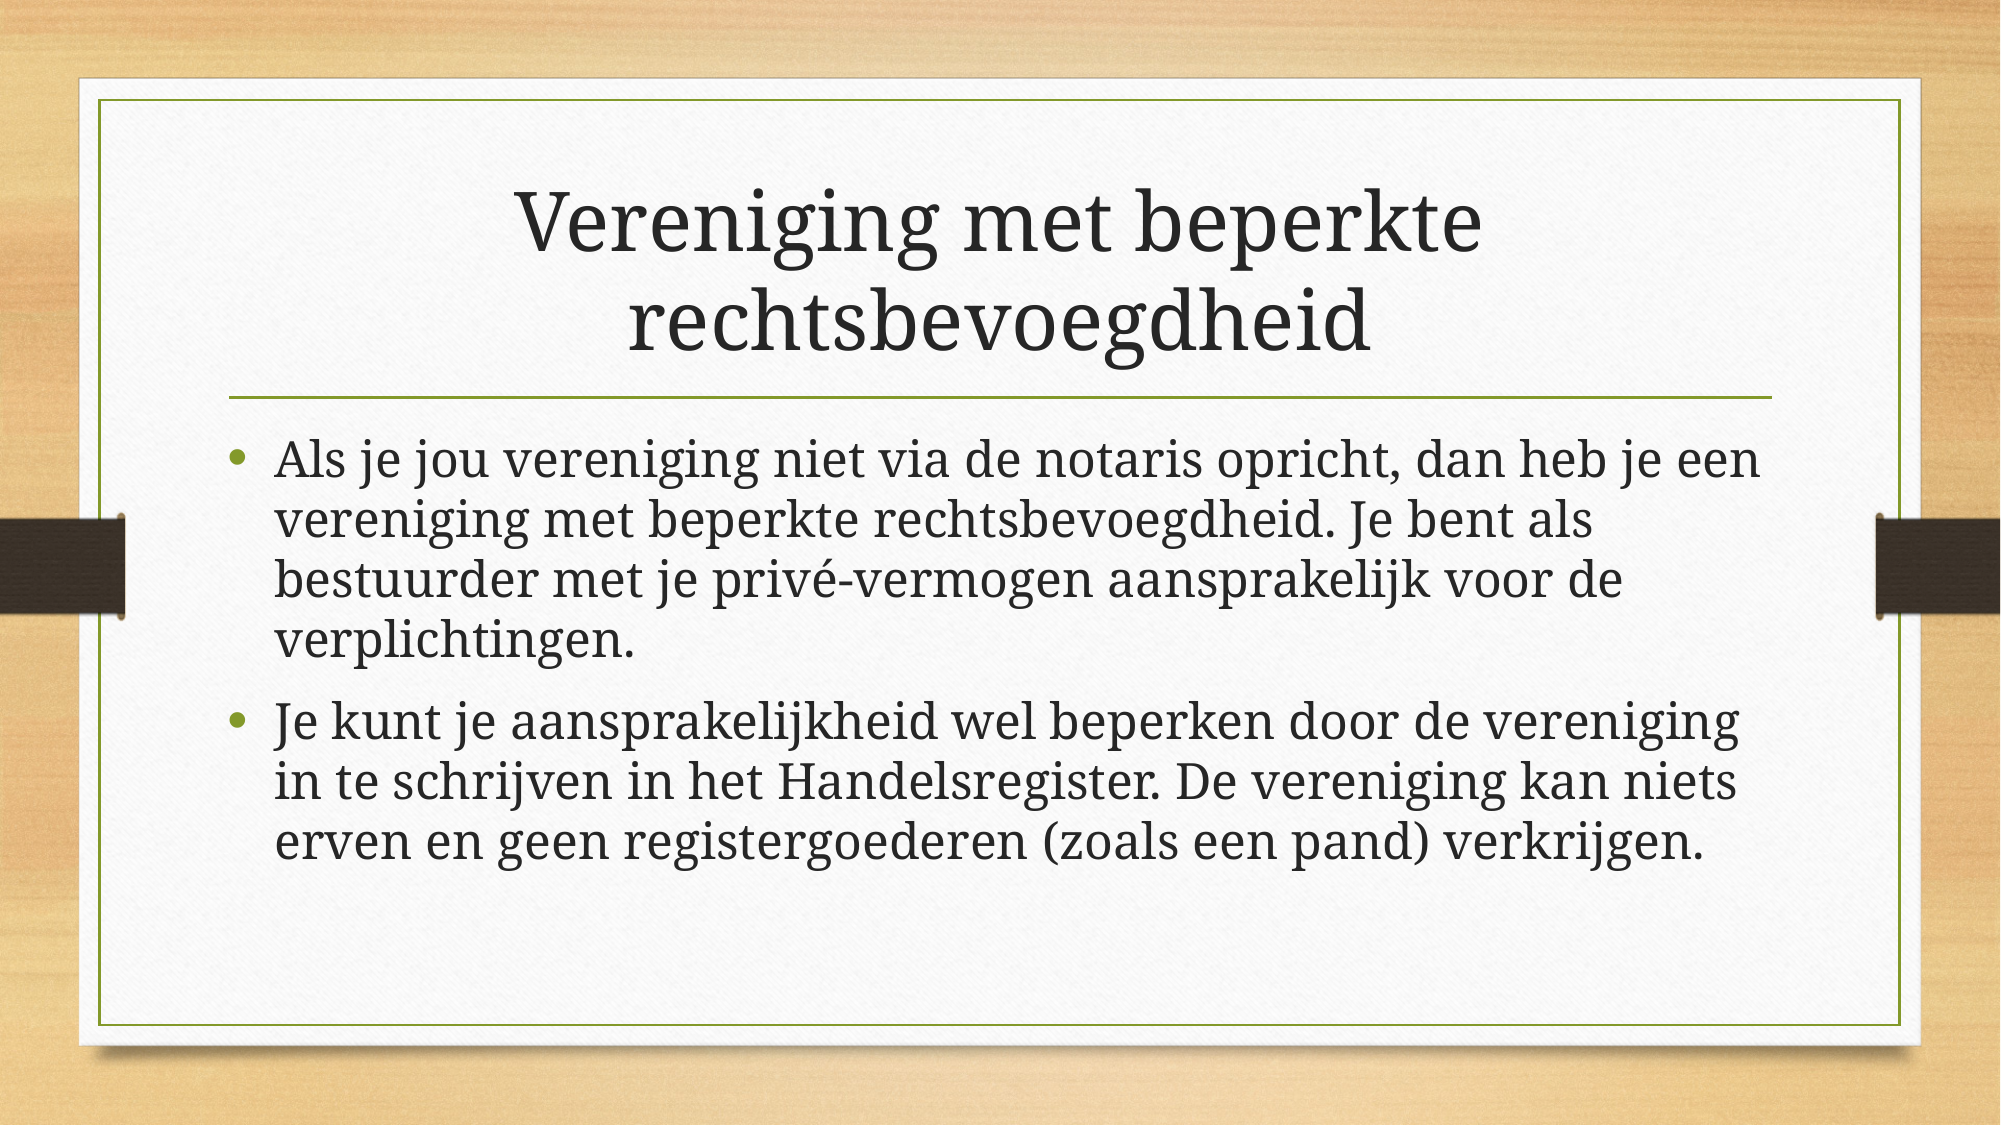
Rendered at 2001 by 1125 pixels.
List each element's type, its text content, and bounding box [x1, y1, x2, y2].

picture [0, 0, 2001, 1125]
list Als je jou vereniging niet via de notaris opricht, dan heb je een vereniging met beperkte rechtsbevoegdheid. Je bent als bestuurder met je privé-vermogen aansprakelijk voor de verplichtingen. Je kunt je aansprakelijkheid wel beperken door de vereniging in te schrijven in het Handelsregister. De vereniging kan niets erven en geen registergoederen (zoals een pand) verkrijgen. [212, 419, 1788, 964]
title Vereniging met beperkte rechtsbevoegdheid [212, 161, 1788, 375]
